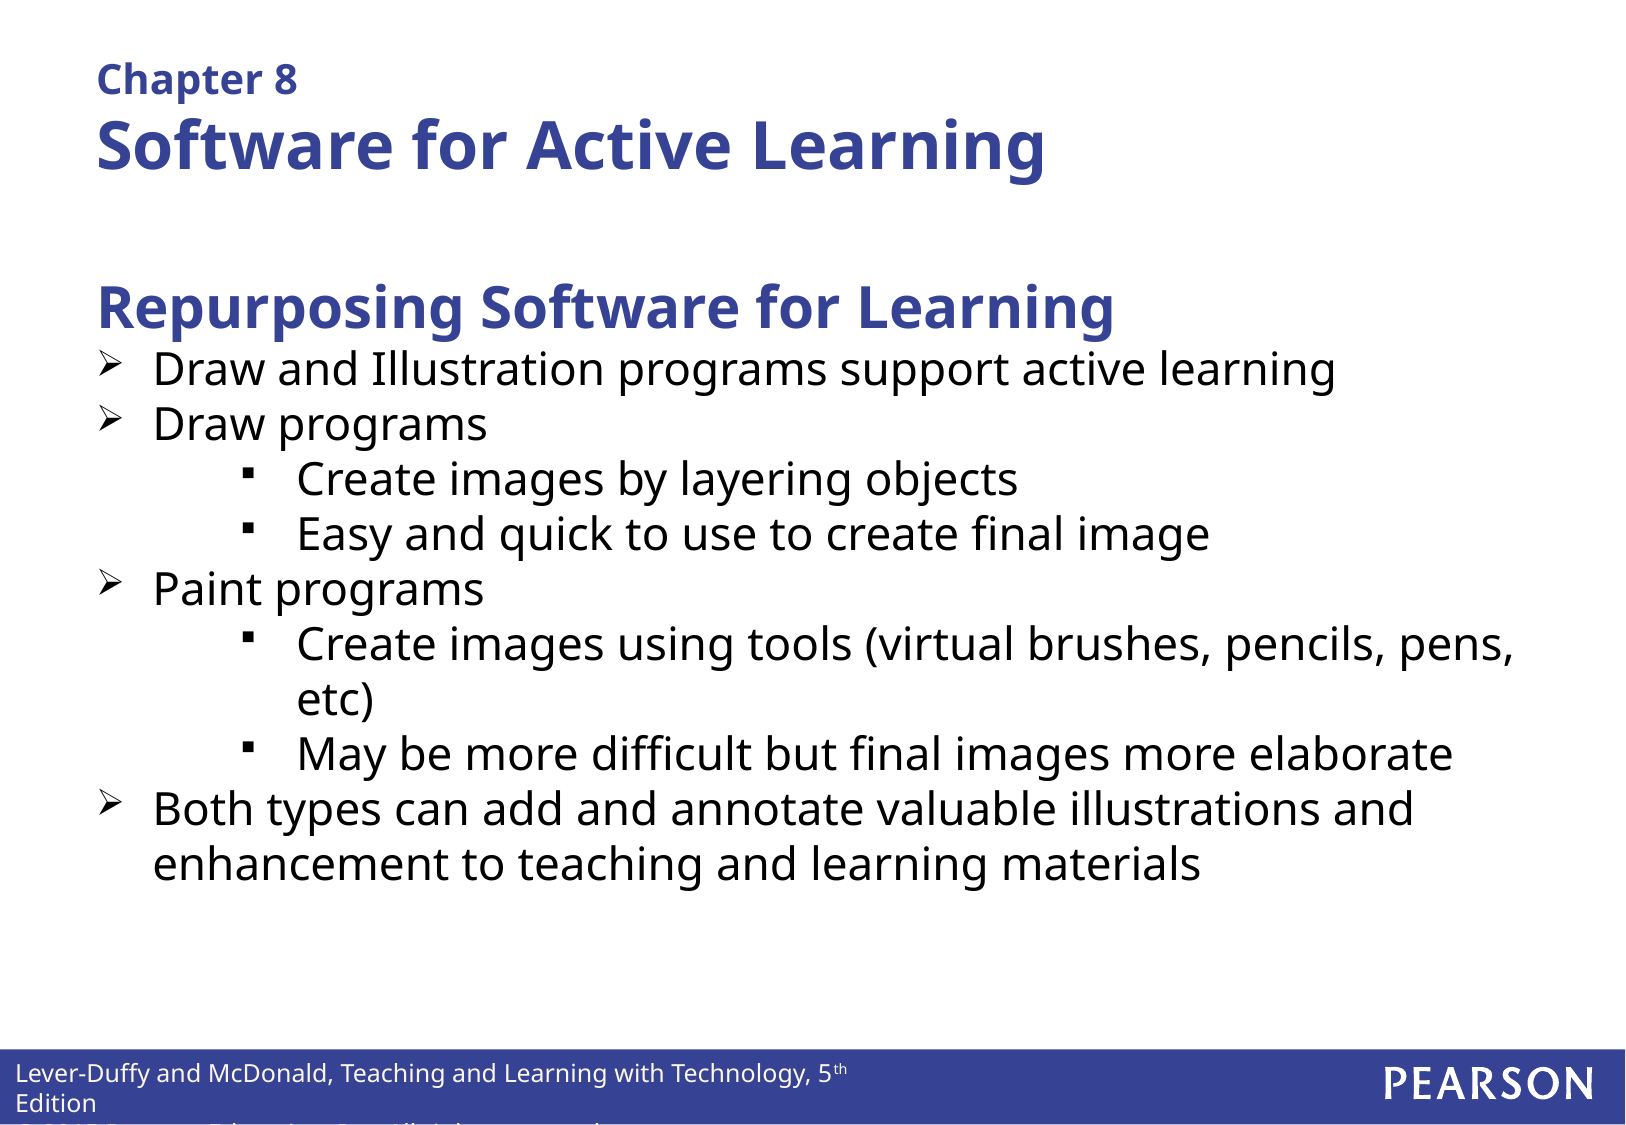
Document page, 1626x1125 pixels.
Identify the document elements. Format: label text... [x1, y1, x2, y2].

list Repurposing Software for Learning Draw and Illustration programs support active learning Draw programs Create images by layering objects Easy and quick to use to create final image Paint programs Create images using tools (virtual brushes, pencils, pens, etc) May be more difficult but final images more elaborate Both types can add and annotate valuable illustrations and enhancement to teaching and learning materials [81, 262, 1544, 1005]
title Chapter 8 Software for Active Learning [81, 45, 1544, 233]
